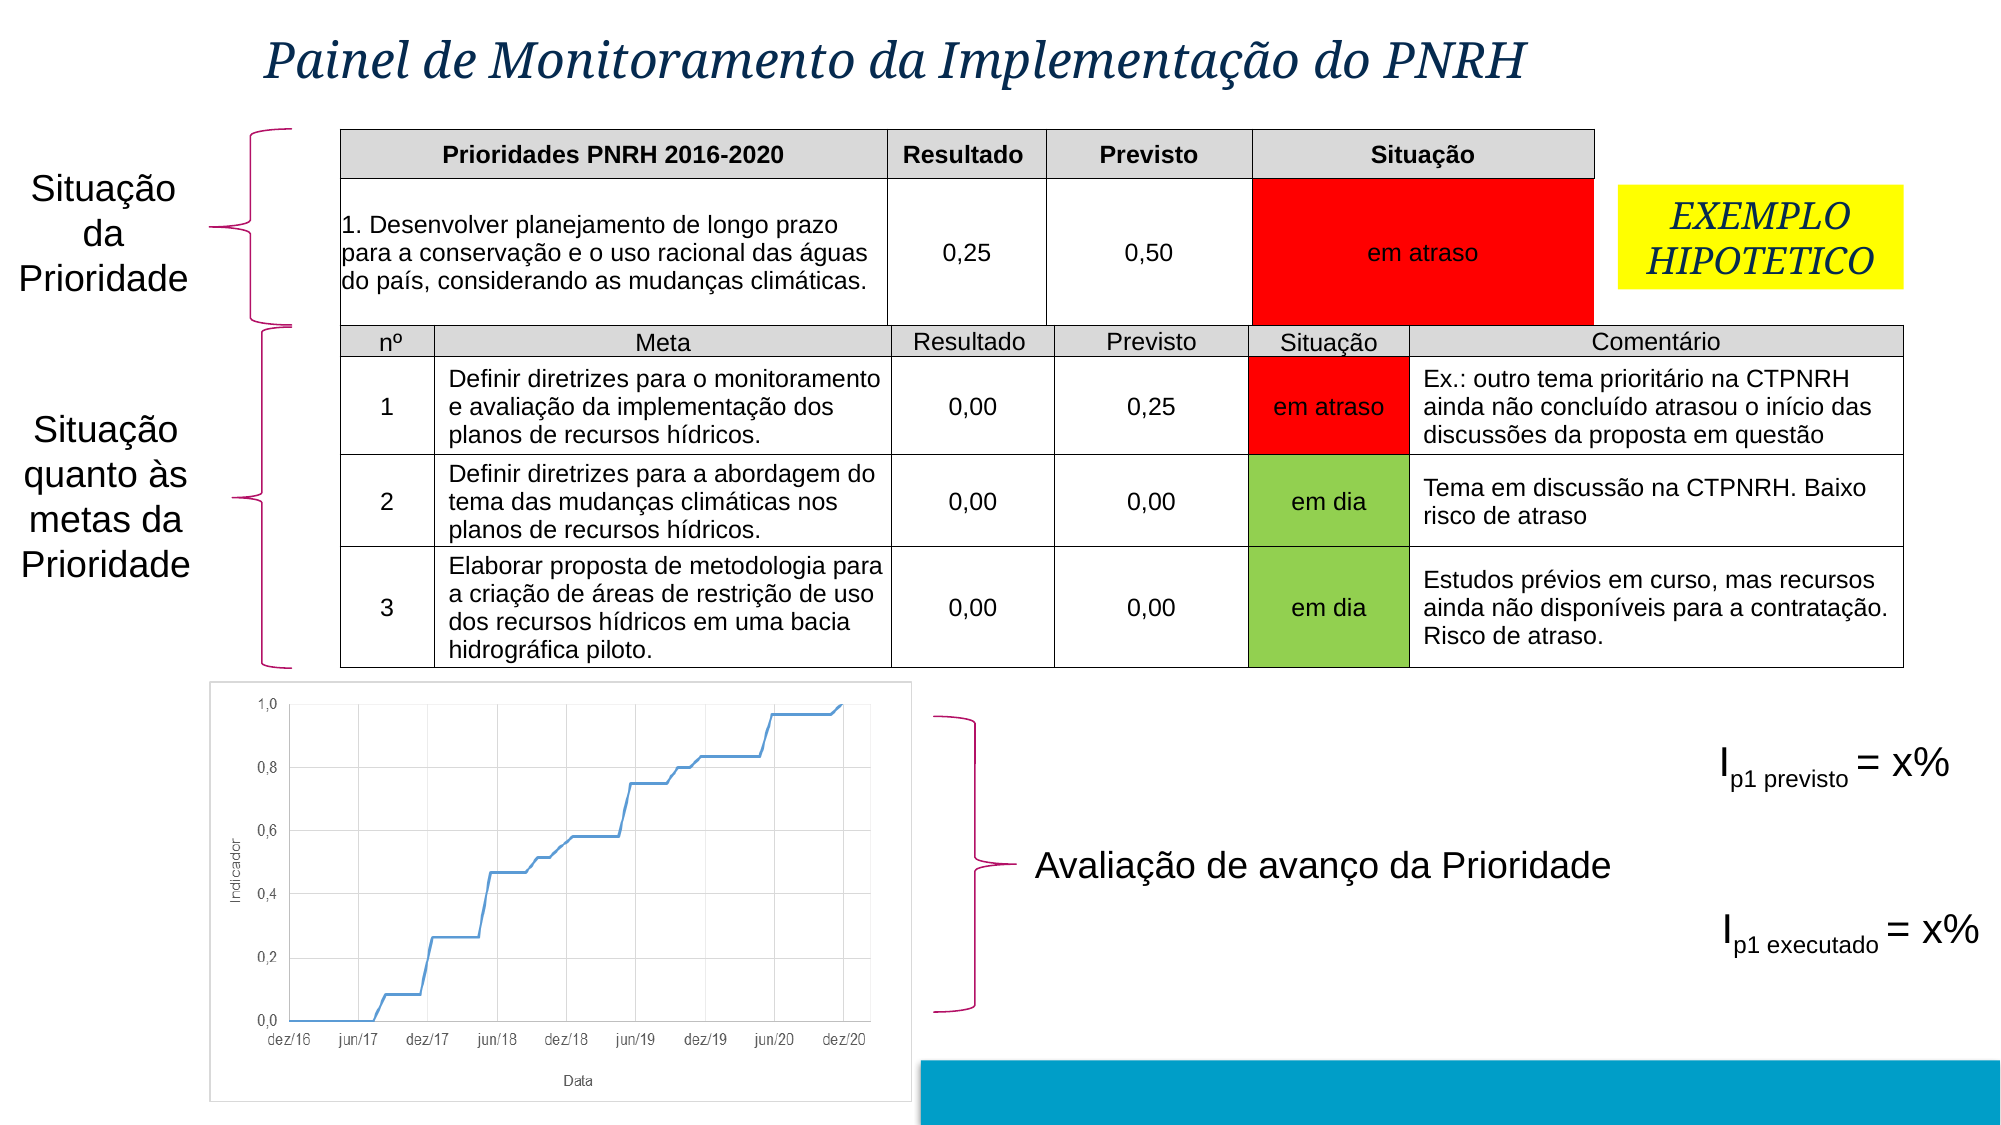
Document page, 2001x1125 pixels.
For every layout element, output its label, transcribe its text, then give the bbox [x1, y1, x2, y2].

table_header Comentário [1410, 326, 1903, 356]
table_cell 0,00 [892, 455, 1054, 546]
table_cell em atraso [1249, 357, 1409, 454]
table_cell em atraso [1253, 179, 1594, 325]
text_box Ip1 executado = x% [1706, 894, 2000, 966]
table_cell 0,25 [888, 179, 1046, 325]
table_header Prioridades PNRH 2016-2020 [341, 130, 887, 178]
table_header Previsto [1055, 326, 1248, 356]
text_box Avaliação de avanço da Prioridade [1019, 833, 1627, 894]
text_box [231, 326, 293, 669]
table_cell 0,50 [1047, 179, 1252, 325]
table_cell 0,00 [1055, 547, 1248, 667]
table_header Meta [435, 326, 891, 356]
text_box [933, 715, 1017, 1013]
table_cell em dia [1249, 455, 1409, 546]
table_header Situação [1249, 326, 1409, 356]
picture [209, 680, 913, 1102]
table_cell 1 [341, 357, 434, 454]
table_cell Definir diretrizes para o monitoramento e avaliação da implementação dos planos de recursos hídricos. [435, 357, 891, 454]
table_cell Definir diretrizes para a abordagem do tema das mudanças climáticas nos planos de recursos hídricos. [435, 455, 891, 546]
text_box [208, 128, 293, 326]
table_cell Elaborar proposta de metodologia para a criação de áreas de restrição de uso dos recursos hídricos em uma bacia hidrográfica piloto. [435, 547, 891, 667]
text_box Situação da Prioridade [0, 156, 207, 307]
table_cell Ex.: outro tema prioritário na CTPNRH ainda não concluído atrasou o início das discussões da proposta em questão [1410, 357, 1903, 454]
table_cell 0,25 [1055, 357, 1248, 454]
table_cell Estudos prévios em curso, mas recursos ainda não disponíveis para a contratação. Risco de atraso. [1410, 547, 1903, 667]
table_header Resultado [892, 326, 1054, 356]
table_cell em dia [1249, 547, 1409, 667]
table_cell Tema em discussão na CTPNRH. Baixo risco de atraso [1410, 455, 1903, 546]
text_box Ip1 previsto = x% [1703, 727, 1977, 800]
table_cell 0,00 [892, 547, 1054, 667]
table_cell 1. Desenvolver planejamento de longo prazo para a conservação e o uso racional das águas do país, considerando as mudanças climáticas. [341, 179, 887, 325]
text_box Painel de Monitoramento da Implementação do PNRH [250, 0, 1929, 96]
table_cell 0,00 [892, 357, 1054, 454]
table_cell 3 [341, 547, 434, 667]
table_cell 0,00 [1055, 455, 1248, 546]
table_header Resultado [888, 130, 1046, 178]
text_box Situação quanto às metas da Prioridade [2, 398, 210, 593]
text_box EXEMPLO HIPOTETICO [1617, 184, 1904, 290]
table_header Situação [1253, 130, 1594, 178]
table_header Previsto [1047, 130, 1252, 178]
table_cell 2 [341, 455, 434, 546]
table_header nº [341, 326, 434, 356]
